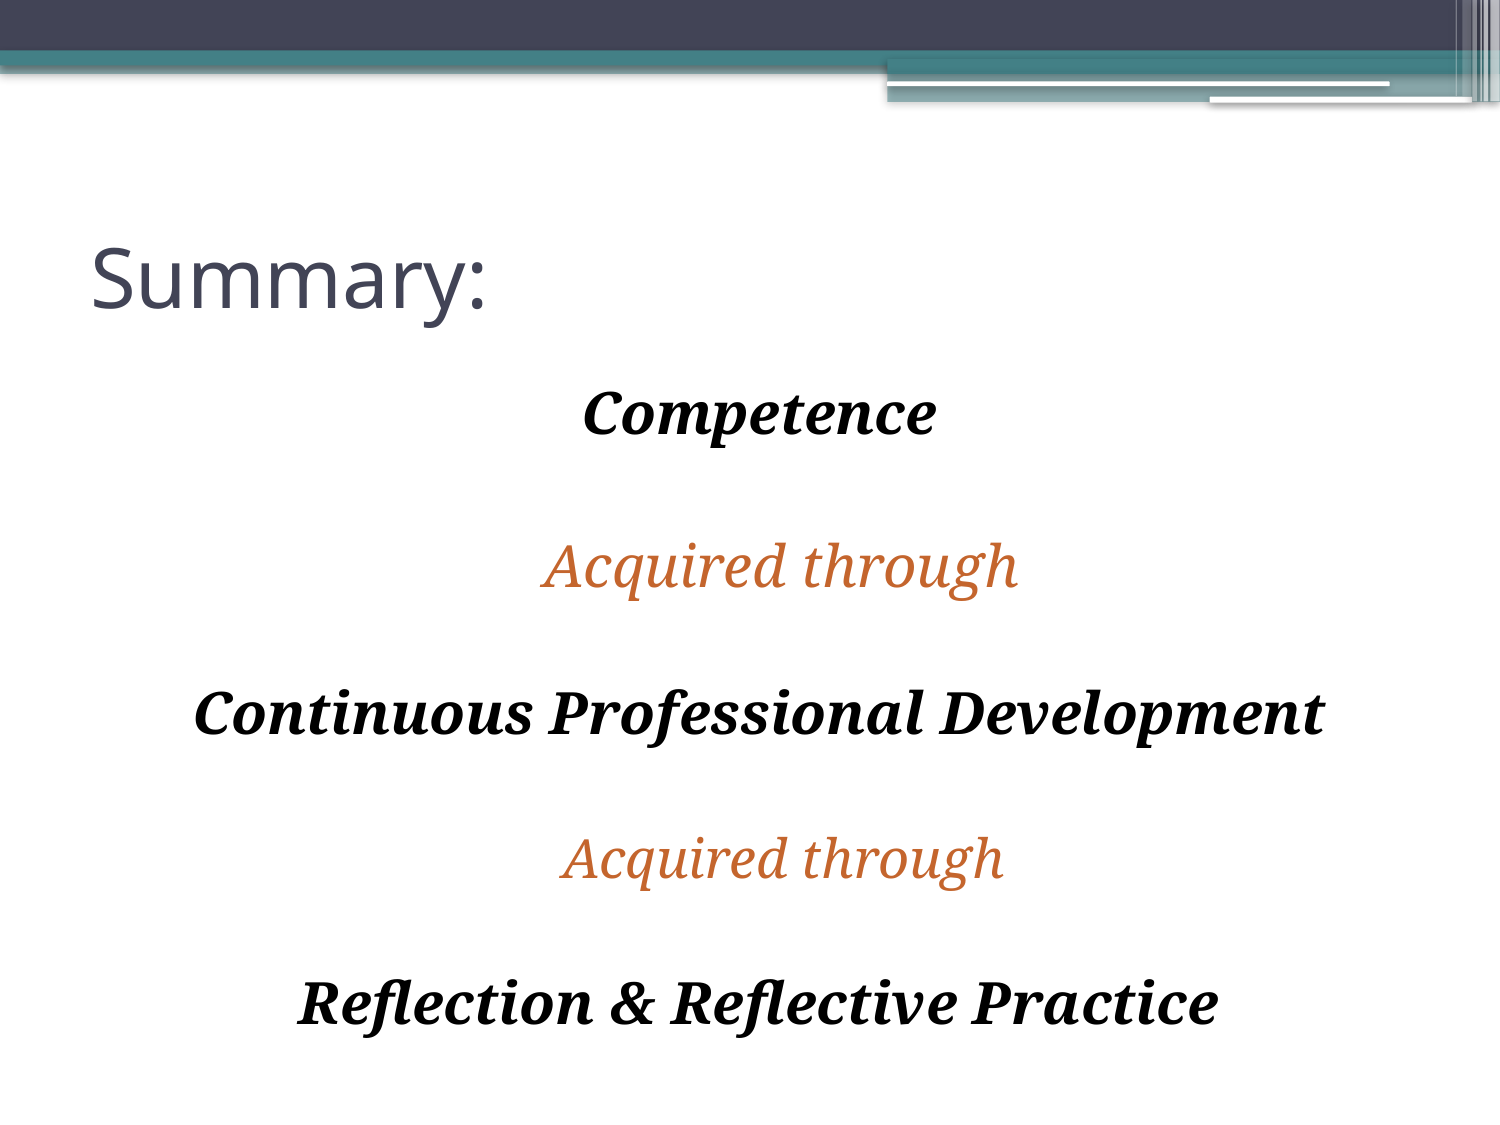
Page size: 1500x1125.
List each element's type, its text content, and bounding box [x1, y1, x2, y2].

title Summary: [74, 187, 1426, 363]
list Competence Acquired through Continuous Professional Development Acquired through Reflection & Reflective Practice [74, 368, 1426, 1079]
